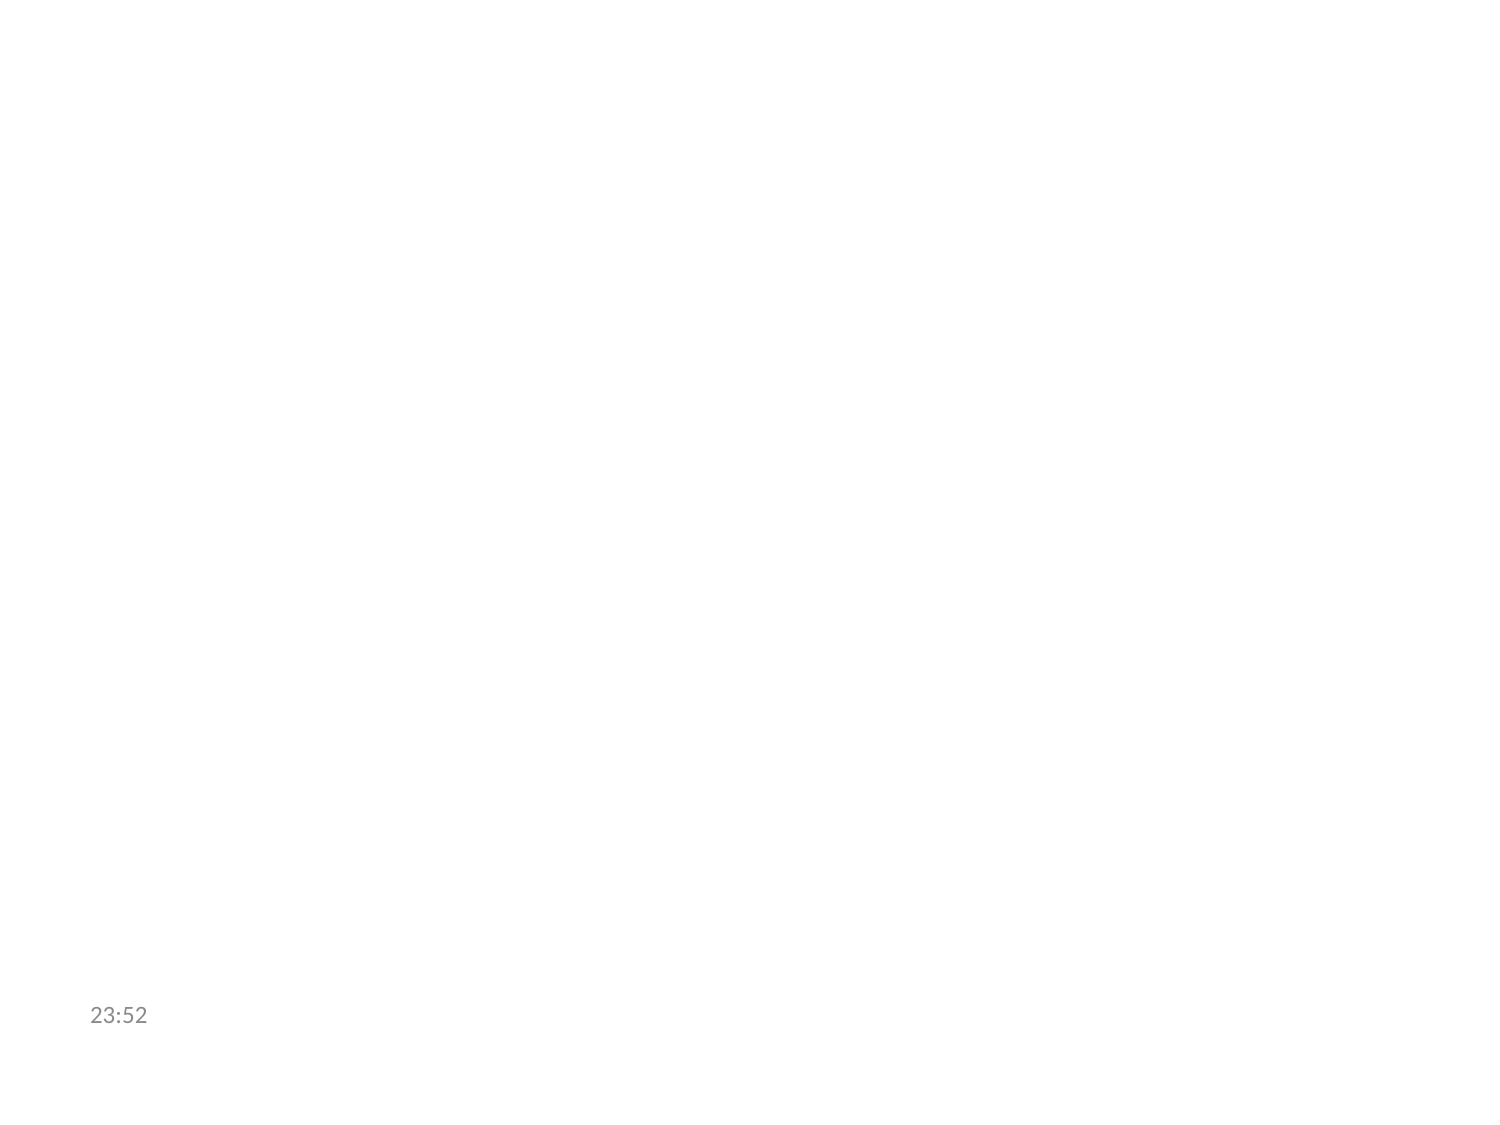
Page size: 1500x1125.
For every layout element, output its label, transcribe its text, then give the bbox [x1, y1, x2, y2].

text_box 15:35 [75, 983, 425, 1044]
